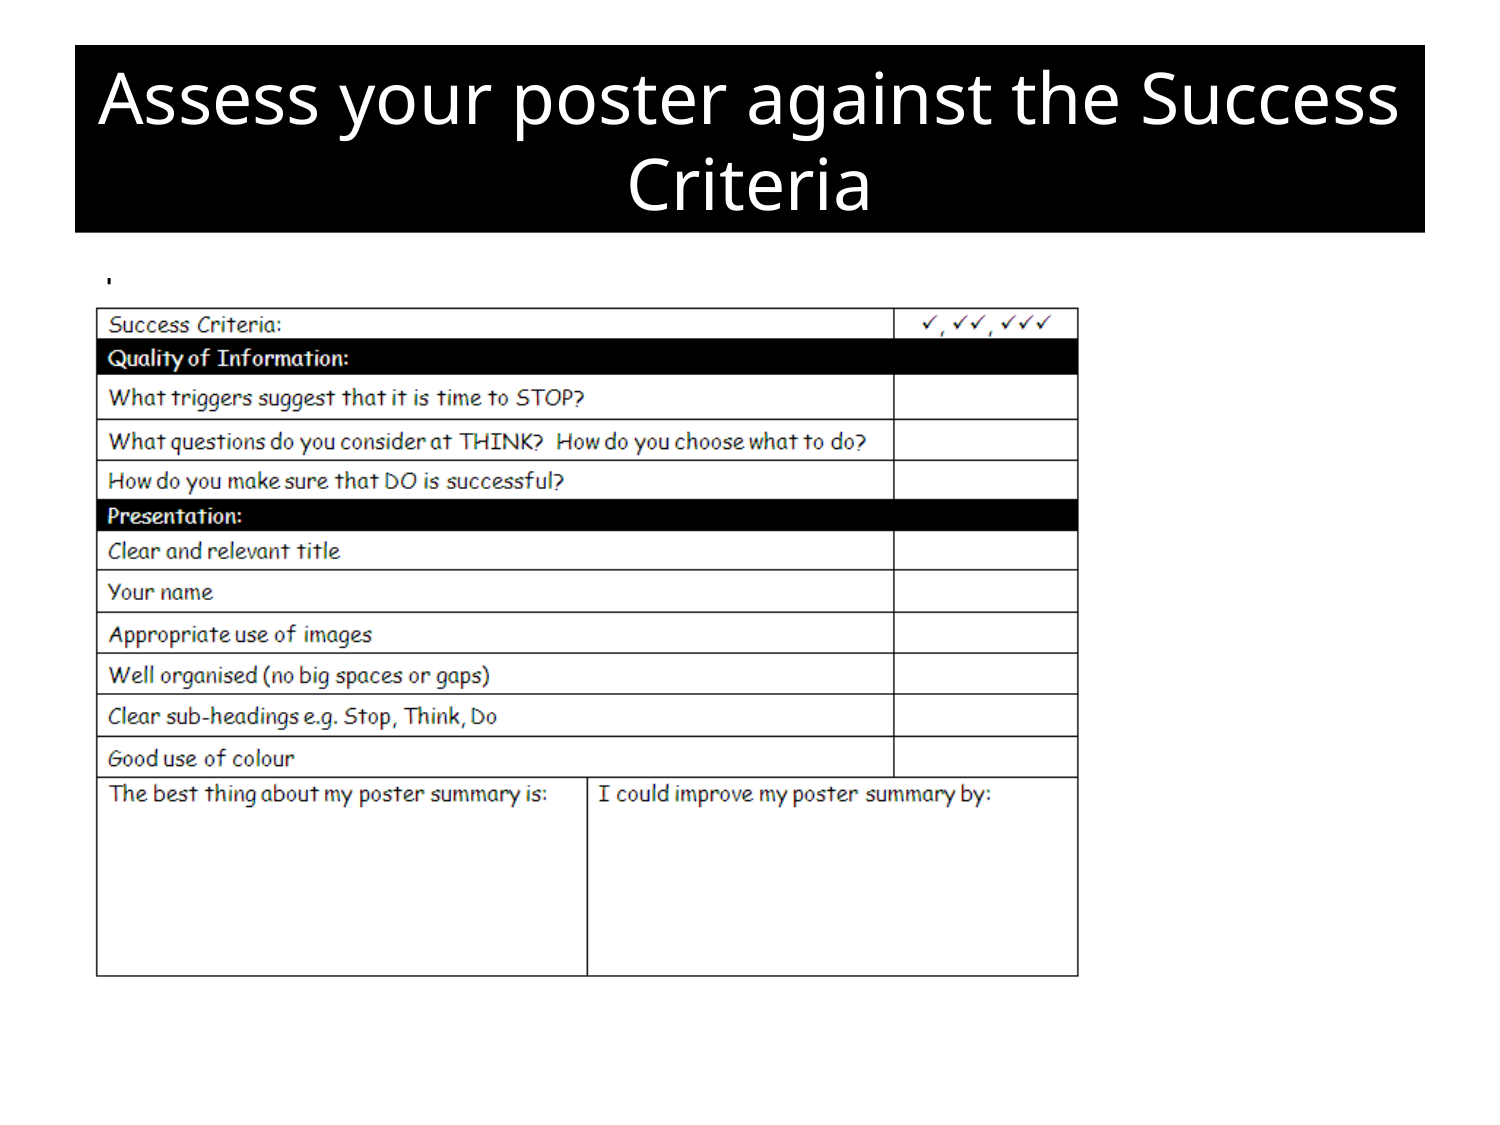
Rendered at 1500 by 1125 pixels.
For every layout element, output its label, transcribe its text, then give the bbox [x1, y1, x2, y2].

title Assess your poster against the Success Criteria [75, 45, 1425, 233]
picture [76, 278, 1113, 1002]
